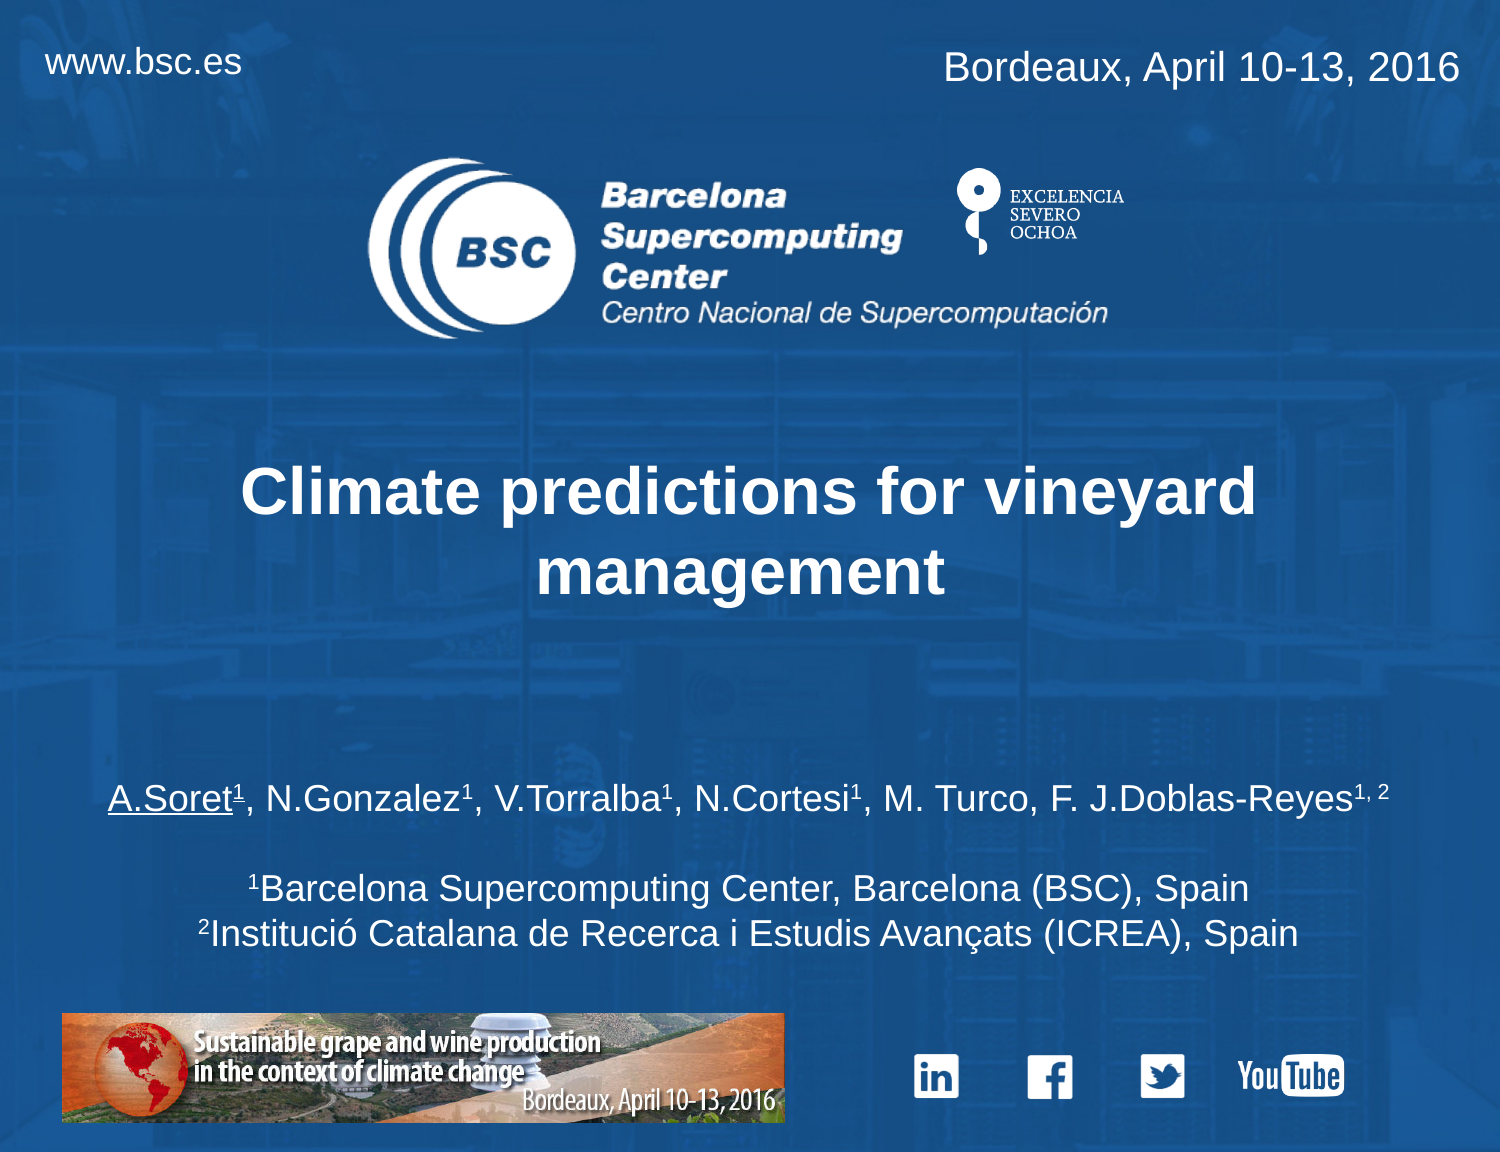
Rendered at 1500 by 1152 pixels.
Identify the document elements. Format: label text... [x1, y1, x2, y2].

text_box A.Soret1, N.Gonzalez1, V.Torralba1, N.Cortesi1, M. Turco, F. J.Doblas-Reyes1, 2 1Barcelona Supercomputing Center, Barcelona (BSC), Spain 2Institució Catalana de Recerca i Estudis Avançats (ICREA), Spain [62, 766, 1436, 849]
text_box Climate predictions for vineyard management [112, 404, 1388, 652]
picture [0, 0, 1500, 1152]
text_box Bordeaux, April 10-13, 2016 [749, 32, 1476, 101]
